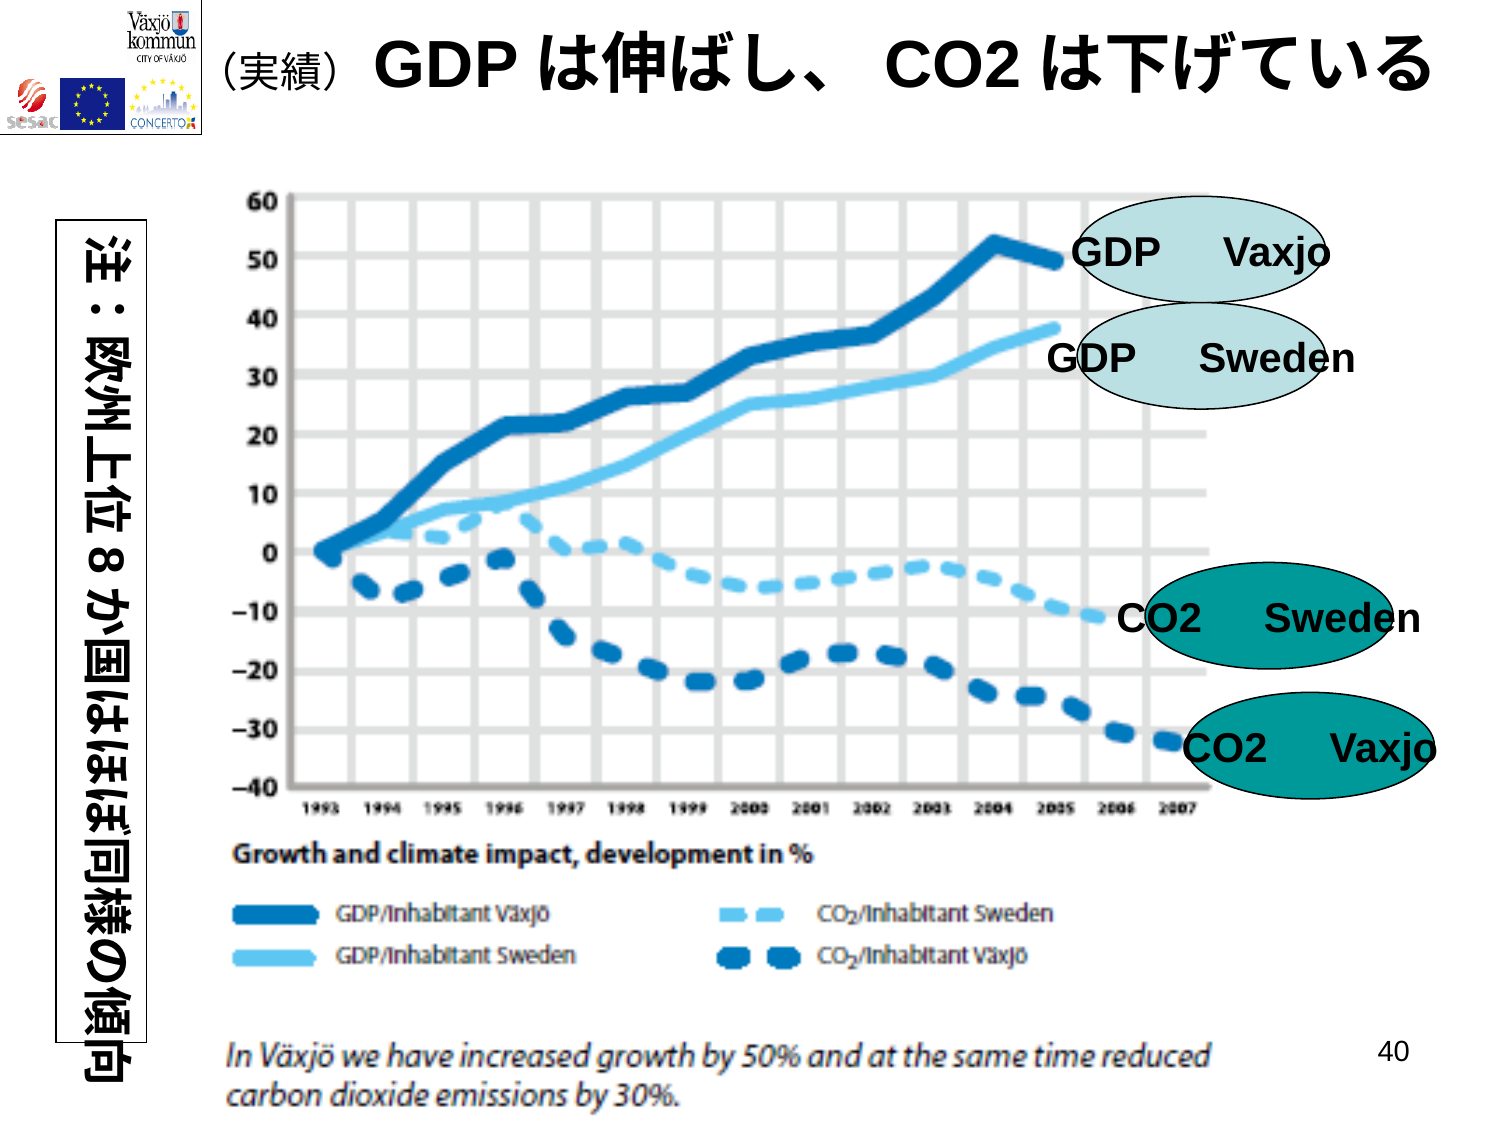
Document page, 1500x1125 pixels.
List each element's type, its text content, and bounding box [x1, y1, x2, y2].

picture [0, 0, 201, 134]
text_box CO2 Sweden [1241, 562, 1394, 669]
text_box CO2 Vaxjo [1241, 692, 1435, 799]
picture [224, 160, 1238, 1118]
text_box （実績）GDPは伸ばし、CO2は下げている [206, 13, 1453, 108]
slide_number 40 [1241, 1024, 1425, 1103]
text_box GDP Vaxjo [1241, 199, 1326, 301]
text_box 注：欧州上位8か国はほぼ同様の傾向 [55, 219, 147, 1043]
text_box GDP Sweden [1241, 305, 1326, 407]
